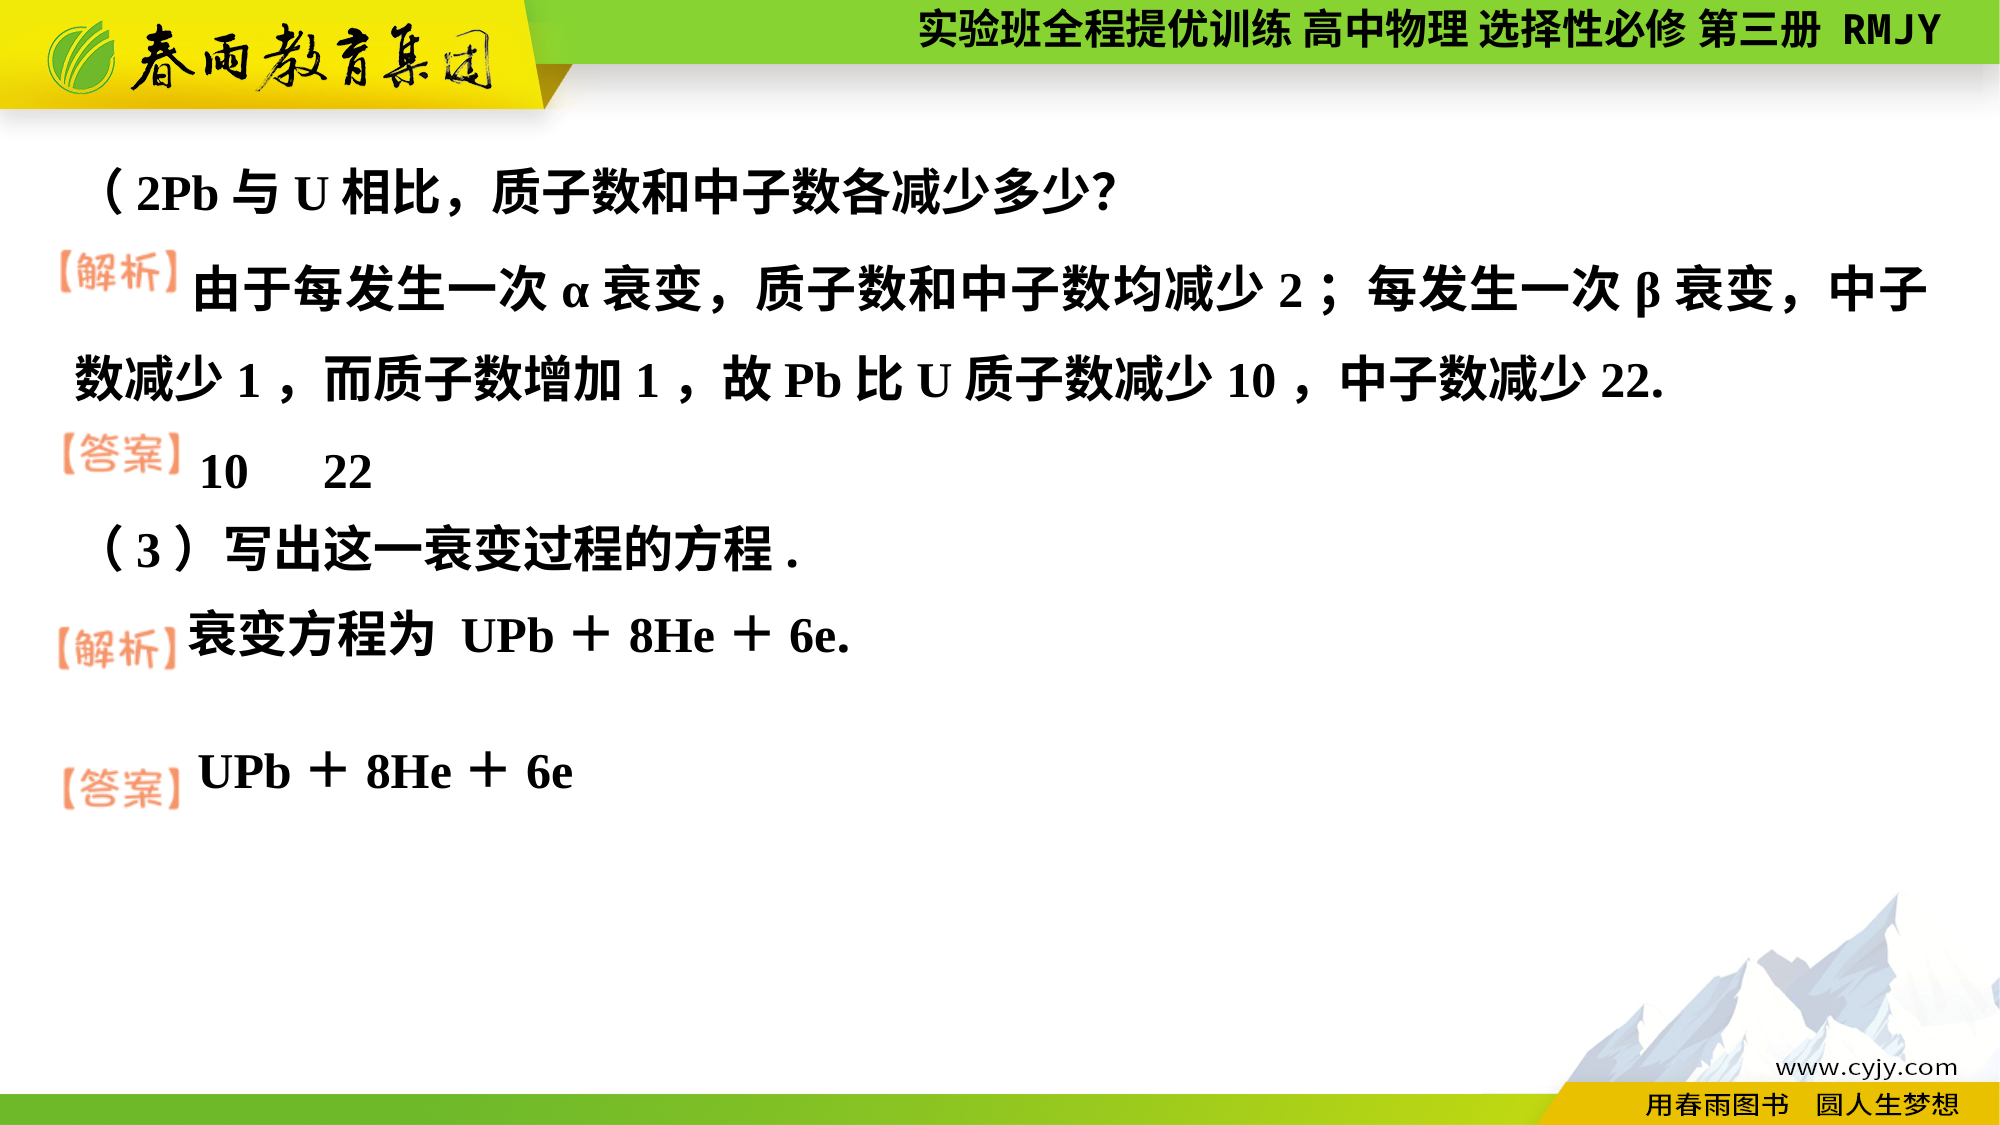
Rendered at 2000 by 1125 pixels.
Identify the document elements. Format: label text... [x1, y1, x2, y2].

text_box （3）写出这一衰变过程的方程. [59, 479, 1944, 585]
text_box 10 22 [59, 401, 410, 479]
picture [0, 0, 2000, 1125]
